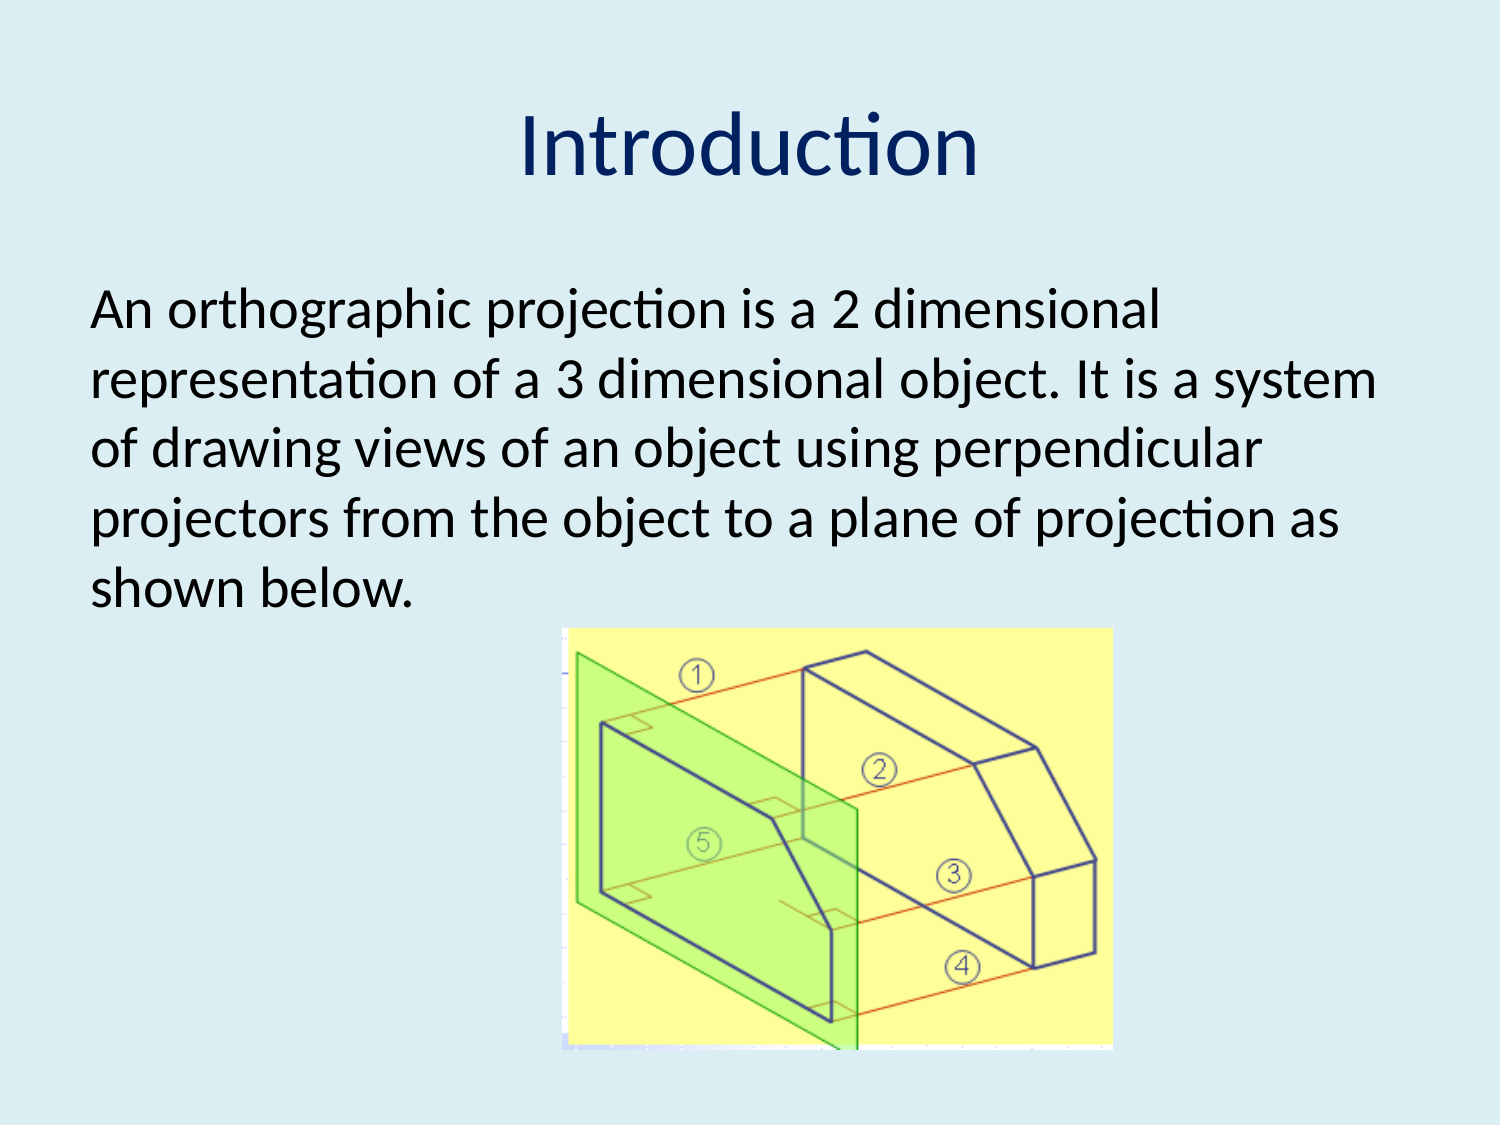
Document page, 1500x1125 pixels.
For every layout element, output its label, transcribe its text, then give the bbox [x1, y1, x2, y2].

title Introduction [75, 45, 1425, 233]
list An orthographic projection is a 2 dimensional representation of a 3 dimensional object. It is a system of drawing views of an object using perpendicular projectors from the object to a plane of projection as shown below. [75, 262, 1425, 1005]
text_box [562, 627, 1113, 1051]
